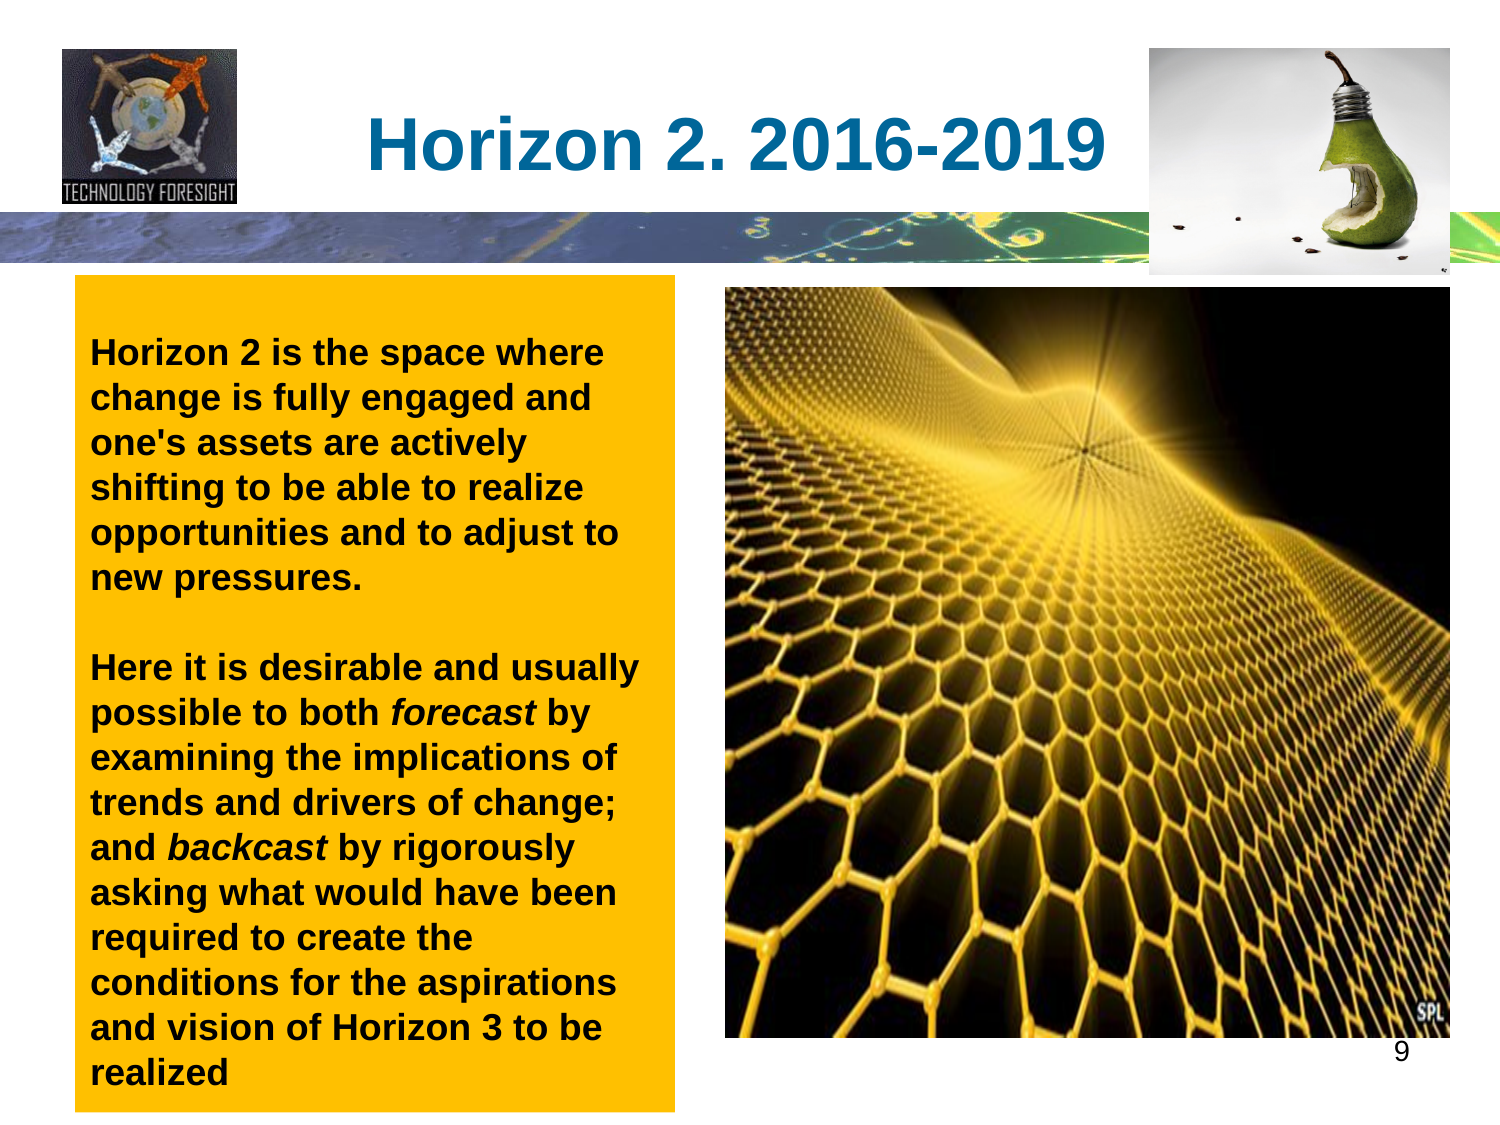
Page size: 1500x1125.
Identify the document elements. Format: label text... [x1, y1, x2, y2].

picture [62, 49, 237, 204]
title Horizon 2. 2016-2019 [324, 62, 1144, 218]
picture [0, 48, 1500, 276]
picture [724, 287, 1451, 1038]
slide_number 9 [1074, 1047, 1426, 1103]
list Horizon 2 is the space where change is fully engaged and one's assets are actively shifting to be able to realize opportunities and to adjust to new pressures. Here it is desirable and usually possible to both forecast by examining the implications of trends and drivers of change; and backcast by rigorously asking what would have been required to create the conditions for the aspirations and vision of Horizon 3 to be realized [75, 275, 675, 1113]
